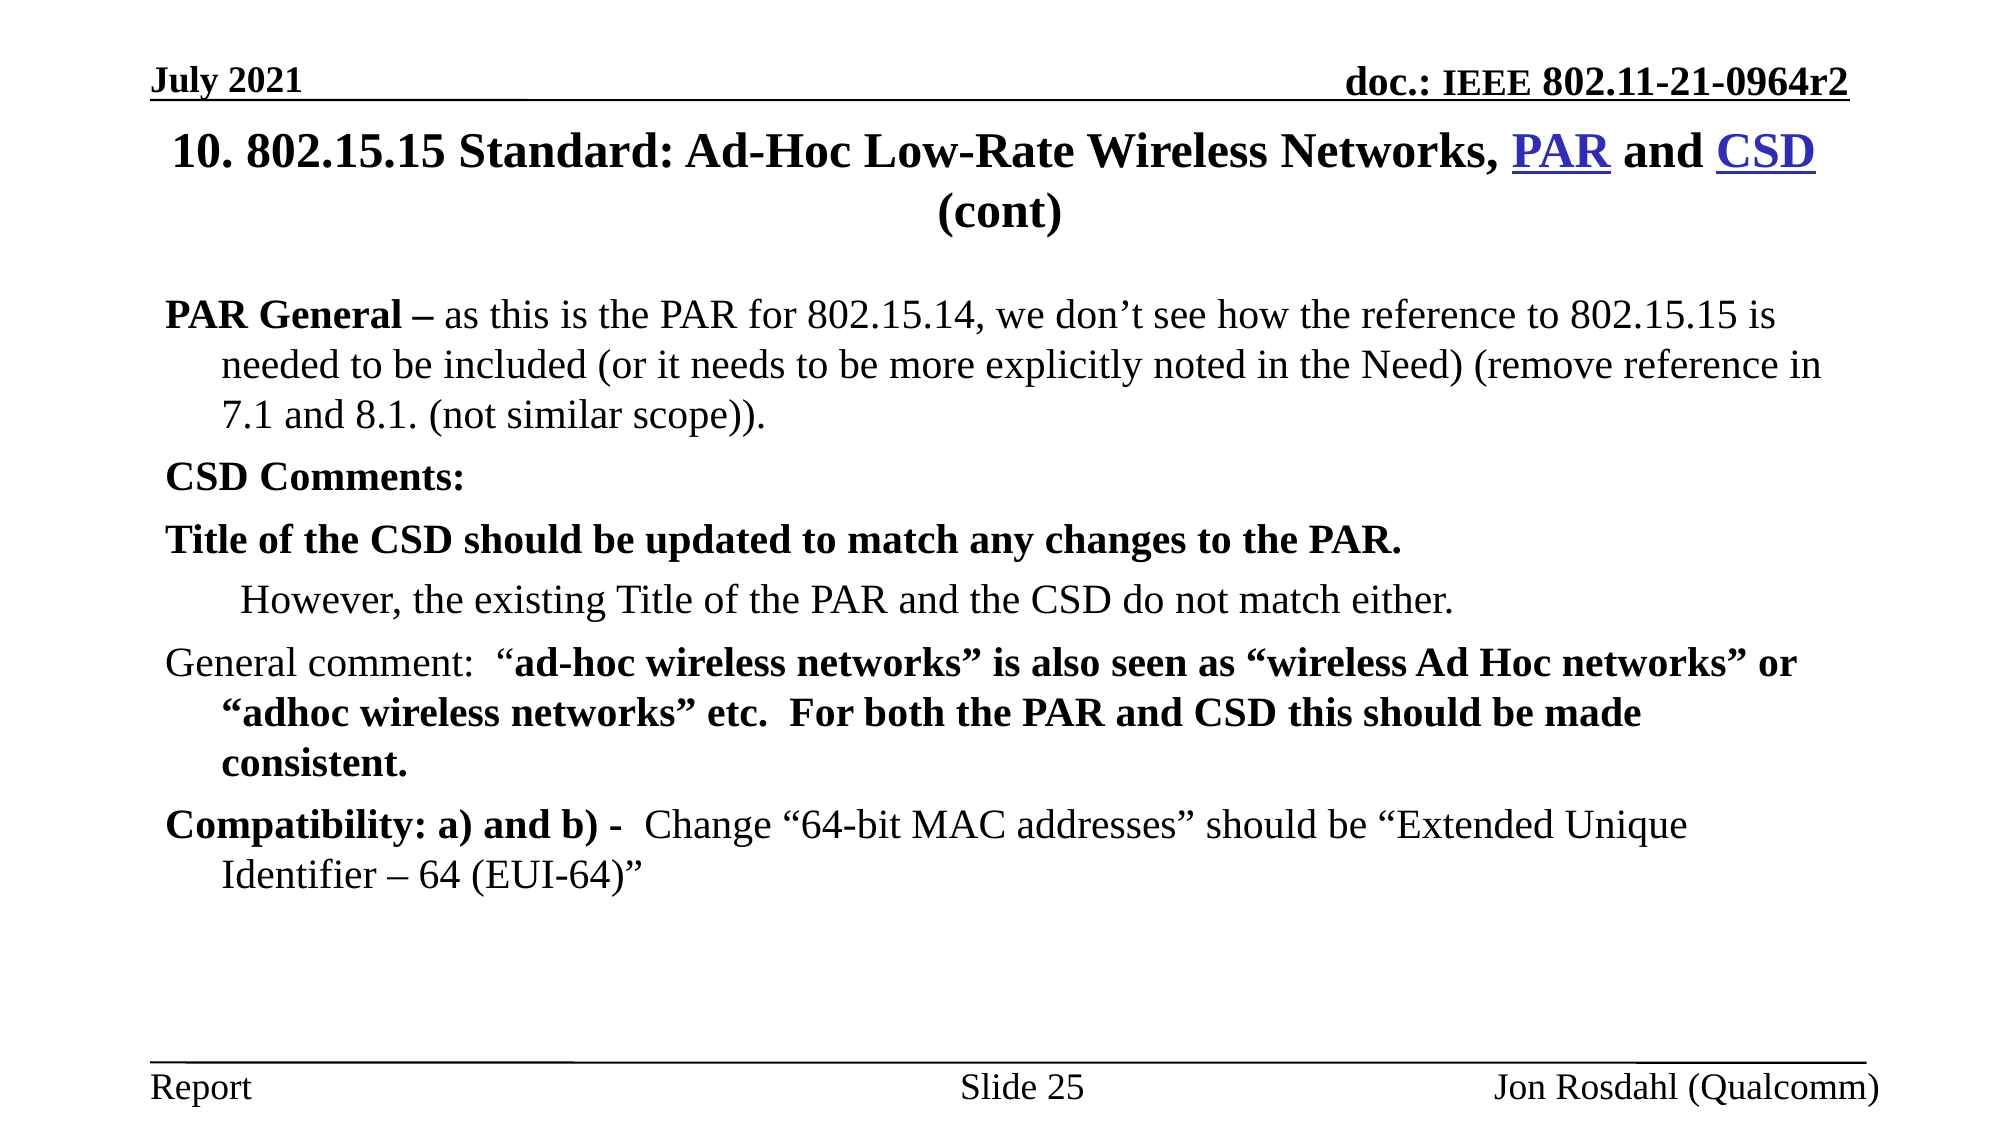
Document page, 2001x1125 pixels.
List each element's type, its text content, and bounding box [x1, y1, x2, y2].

title 10. 802.15.15 Standard: Ad-Hoc Low-Rate Wireless Networks, PAR and CSD (cont) [149, 112, 1850, 244]
slide_number Slide 25 [950, 1061, 1095, 1125]
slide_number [149, 49, 431, 100]
list PAR General – as this is the PAR for 802.15.14, we don’t see how the reference to 802.15.15 is needed to be included (or it needs to be more explicitly noted in the Need) (remove reference in 7.1 and 8.1. (not similar scope)). CSD Comments: Title of the CSD should be updated to match any changes to the PAR. However, the existing Title of the PAR and the CSD do not match either. General comment: “ad-hoc wireless networks” is also seen as “wireless Ad Hoc networks” or “adhoc wireless networks” etc. For both the PAR and CSD this should be made consistent. Compatibility: a) and b) - Change “64-bit MAC addresses” should be “Extended Unique Identifier – 64 (EUI-64)” [149, 278, 1850, 1063]
footer Jon Rosdahl (Qualcomm) [1436, 1061, 1881, 1108]
